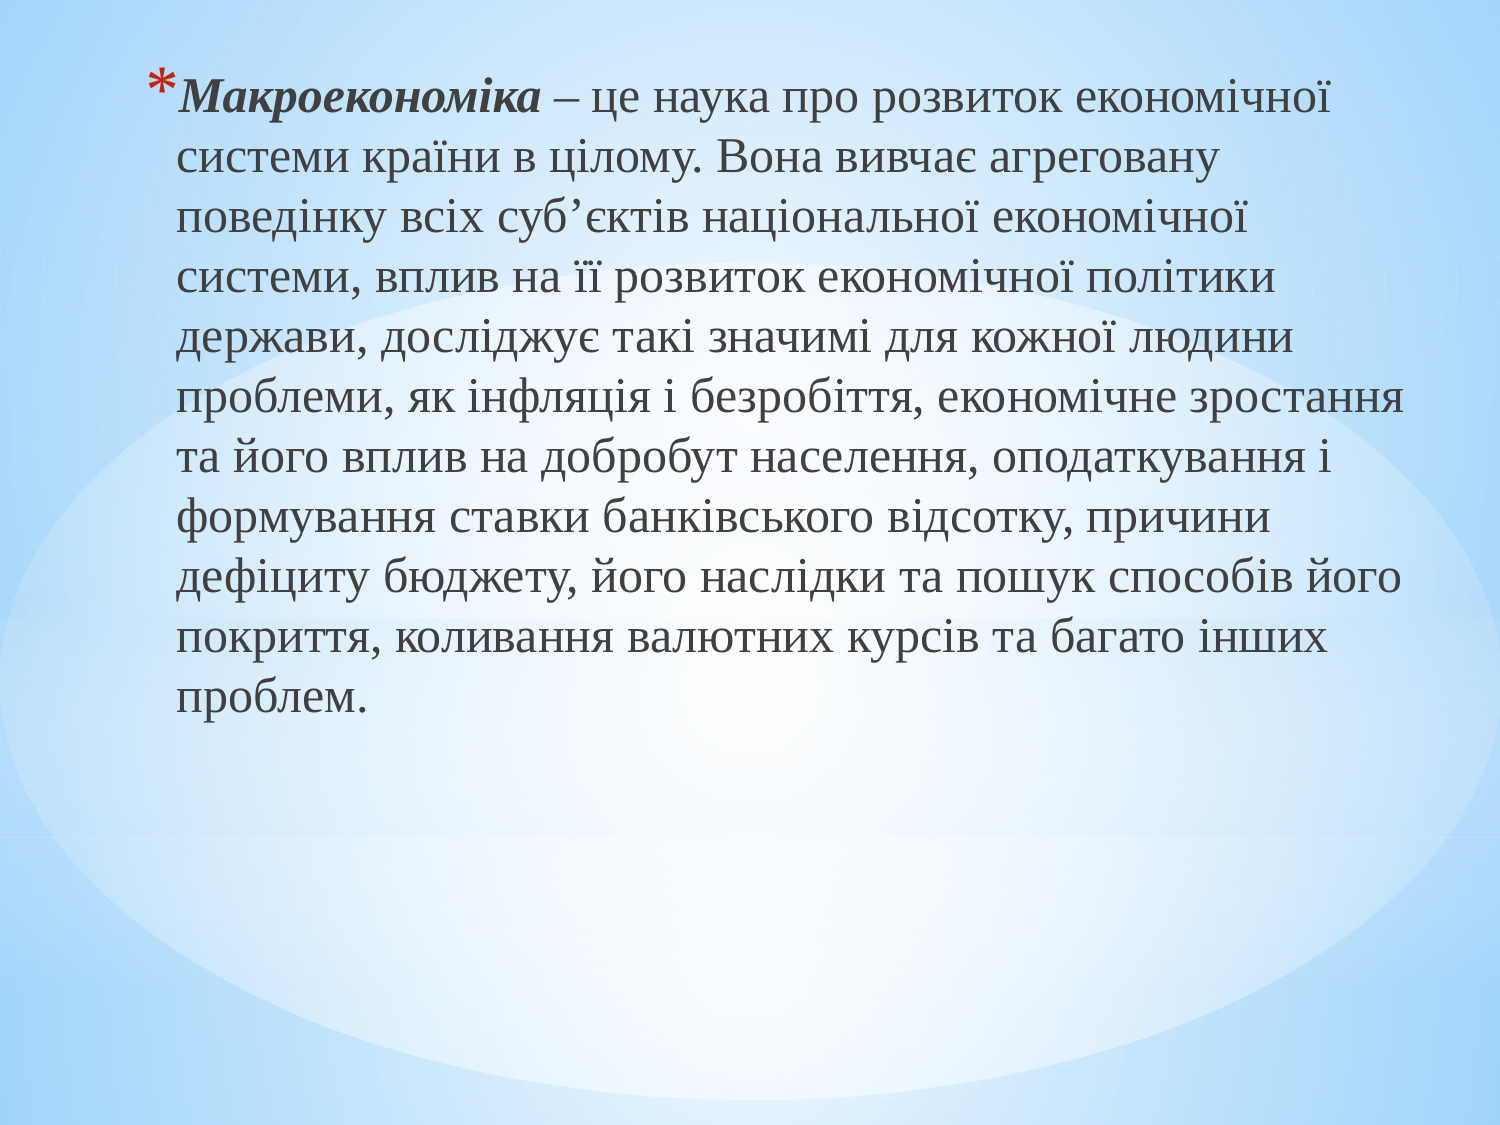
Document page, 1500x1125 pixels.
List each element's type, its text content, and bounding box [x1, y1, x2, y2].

list Макроекономіка – це наука про розвиток економічної системи країни в цілому. Вона вивчає агреговану поведінку всіх суб’єктів національної економічної системи, вплив на її розвиток економічної політики держави, досліджує такі значимі для кожної людини проблеми, як інфляція і безробіття, економічне зростання та його вплив на добробут населення, оподаткування і формування ставки банківського відсотку, причини дефіциту бюджету, його наслідки та пошук способів його покриття, коливання валютних курсів та багато інших проблем. [123, 54, 1436, 1083]
